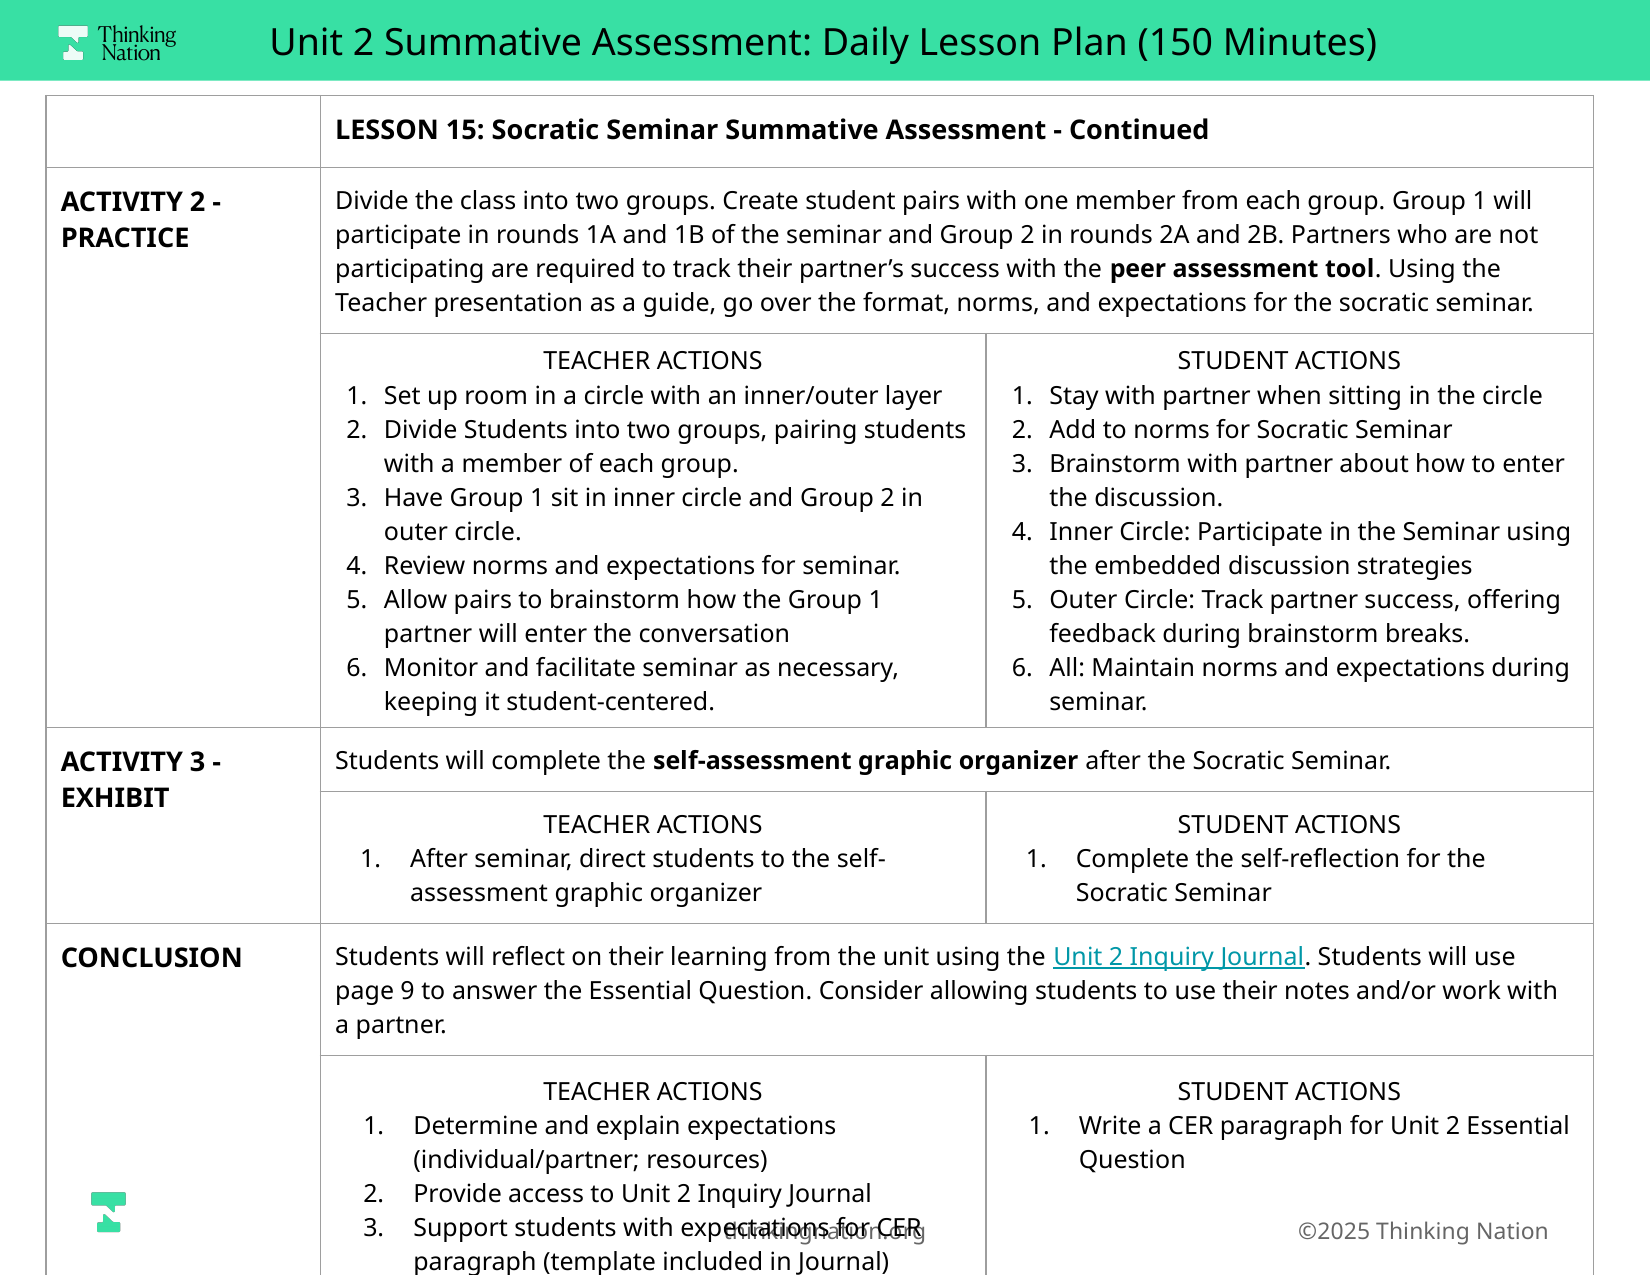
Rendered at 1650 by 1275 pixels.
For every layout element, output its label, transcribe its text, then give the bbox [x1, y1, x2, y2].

table_cell Students will reflect on their learning from the unit using the Unit 2 Inquiry Journal. Students will use page 9 to answer the Essential Question. Consider allowing students to use their notes and/or work with a partner. [321, 924, 1593, 1055]
table_cell ACTIVITY 2 - PRACTICE [47, 168, 320, 727]
table_cell STUDENT ACTIONS Write a CER paragraph for Unit 2 Essential Question [987, 1056, 1593, 1275]
table_cell TEACHER ACTIONS After seminar, direct students to the self-assessment graphic organizer [321, 792, 985, 923]
table_cell CONCLUSION [47, 924, 320, 1275]
table_cell TEACHER ACTIONS Set up room in a circle with an inner/outer layer Divide Students into two groups, pairing students with a member of each group. Have Group 1 sit in inner circle and Group 2 in outer circle. Review norms and expectations for seminar. Allow pairs to brainstorm how the Group 1 partner will enter the conversation Monitor and facilitate seminar as necessary, keeping it student-centered. [321, 334, 985, 727]
table_cell Students will complete the self-assessment graphic organizer after the Socratic Seminar. [321, 728, 1593, 791]
table_cell STUDENT ACTIONS Stay with partner when sitting in the circle Add to norms for Socratic Seminar Brainstorm with partner about how to enter the discussion. Inner Circle: Participate in the Seminar using the embedded discussion strategies Outer Circle: Track partner success, offering feedback during brainstorm breaks. All: Maintain norms and expectations during seminar. [987, 334, 1593, 727]
table_header [47, 96, 320, 167]
picture [80, 1184, 136, 1240]
table_cell STUDENT ACTIONS Complete the self-reflection for the Socratic Seminar [987, 792, 1593, 923]
table_cell TEACHER ACTIONS Determine and explain expectations (individual/partner; resources) Provide access to Unit 2 Inquiry Journal Support students with expectations for CER paragraph (template included in Journal) [321, 1056, 985, 1275]
table_cell ACTIVITY 3 - EXHIBIT [47, 728, 320, 923]
text_box Unit 2 Summative Assessment: Daily Lesson Plan (150 Minutes) [0, 0, 1650, 81]
table_cell Divide the class into two groups. Create student pairs with one member from each group. Group 1 will participate in rounds 1A and 1B of the seminar and Group 2 in rounds 2A and 2B. Partners who are not participating are required to track their partner’s success with the peer assessment tool. Using the Teacher presentation as a guide, go over the format, norms, and expectations for the socratic seminar. [321, 168, 1593, 333]
picture [45, 14, 180, 85]
table_header LESSON 15: Socratic Seminar Summative Assessment - Continued [321, 96, 1593, 167]
